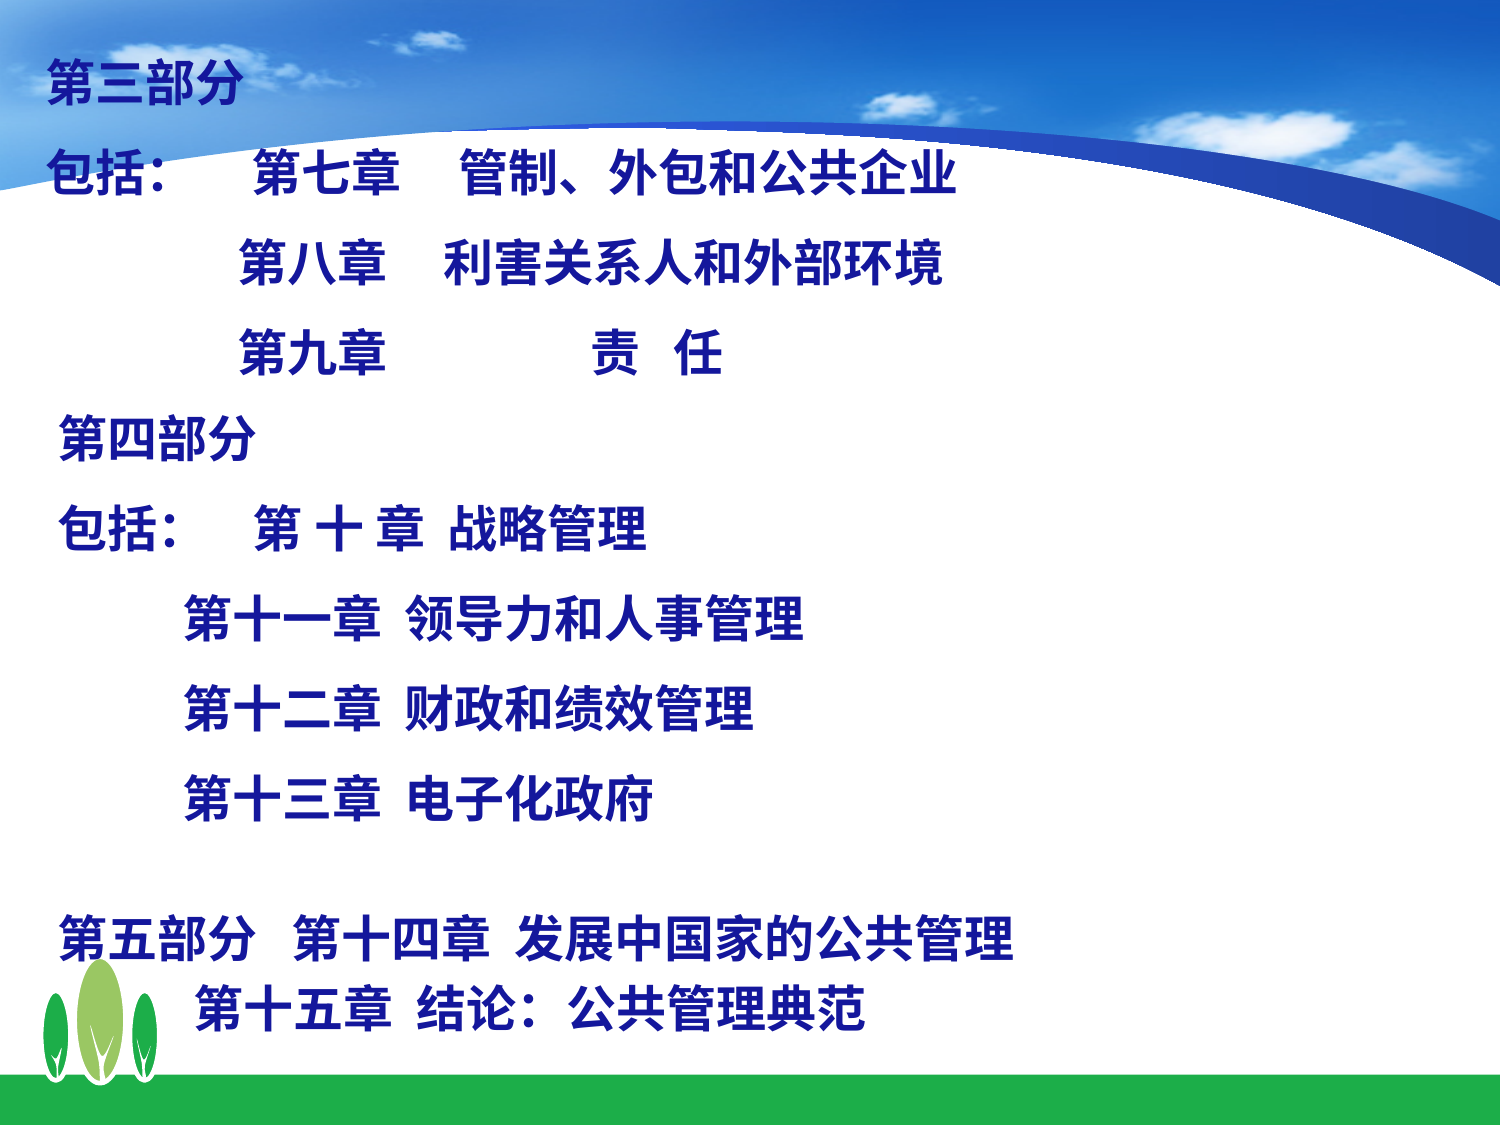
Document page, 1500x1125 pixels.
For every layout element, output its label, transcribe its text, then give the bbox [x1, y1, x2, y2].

picture [0, 0, 1500, 221]
text_box 第三部分 包括： 第七章 管制、外包和公共企业 第八章 利害关系人和外部环境 第九章 责 任 [30, 13, 1281, 389]
list 第四部分 包括： 第 十 章 战略管理 第十一章 领导力和人事管理 第十二章 财政和绩效管理 第十三章 电子化政府 第五部分 第十四章 发展中国家的公共管理 第十五章 结论：公共管理典范 [42, 369, 1394, 855]
